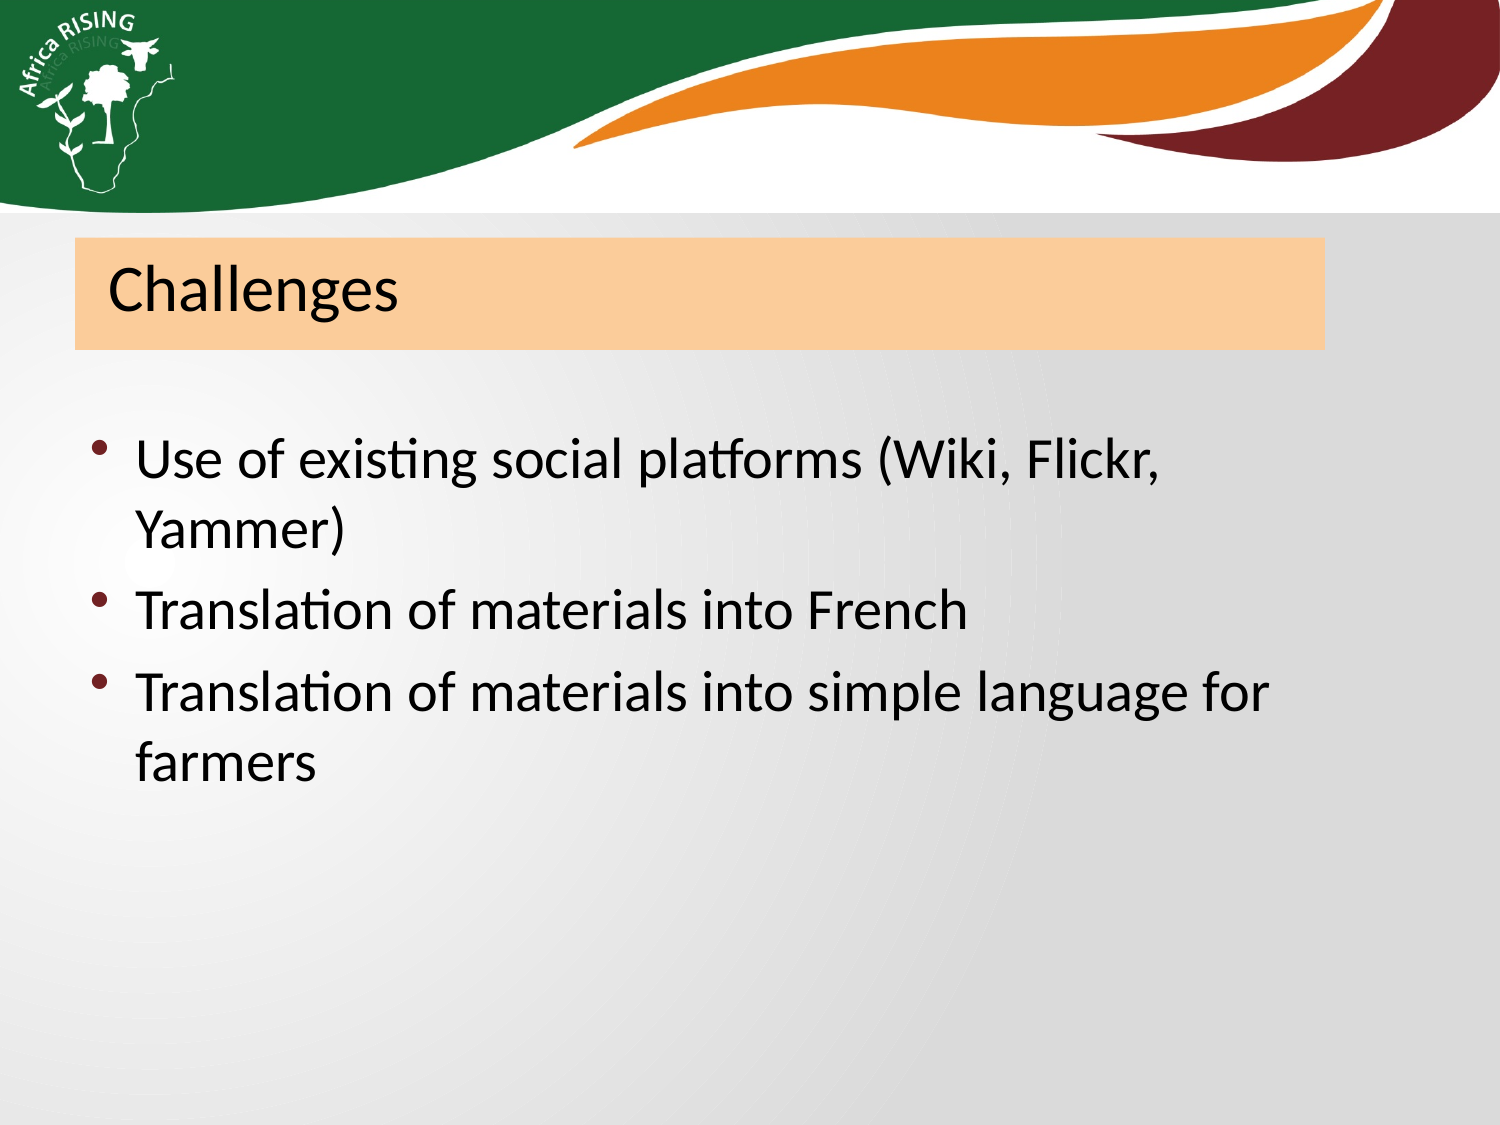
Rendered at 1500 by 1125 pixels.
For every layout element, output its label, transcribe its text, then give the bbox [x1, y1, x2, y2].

list Challenges [75, 237, 1325, 350]
list Use of existing social platforms (Wiki, Flickr, Yammer) Translation of materials into French Translation of materials into simple language for farmers [75, 412, 1350, 1075]
picture [0, 0, 1500, 213]
